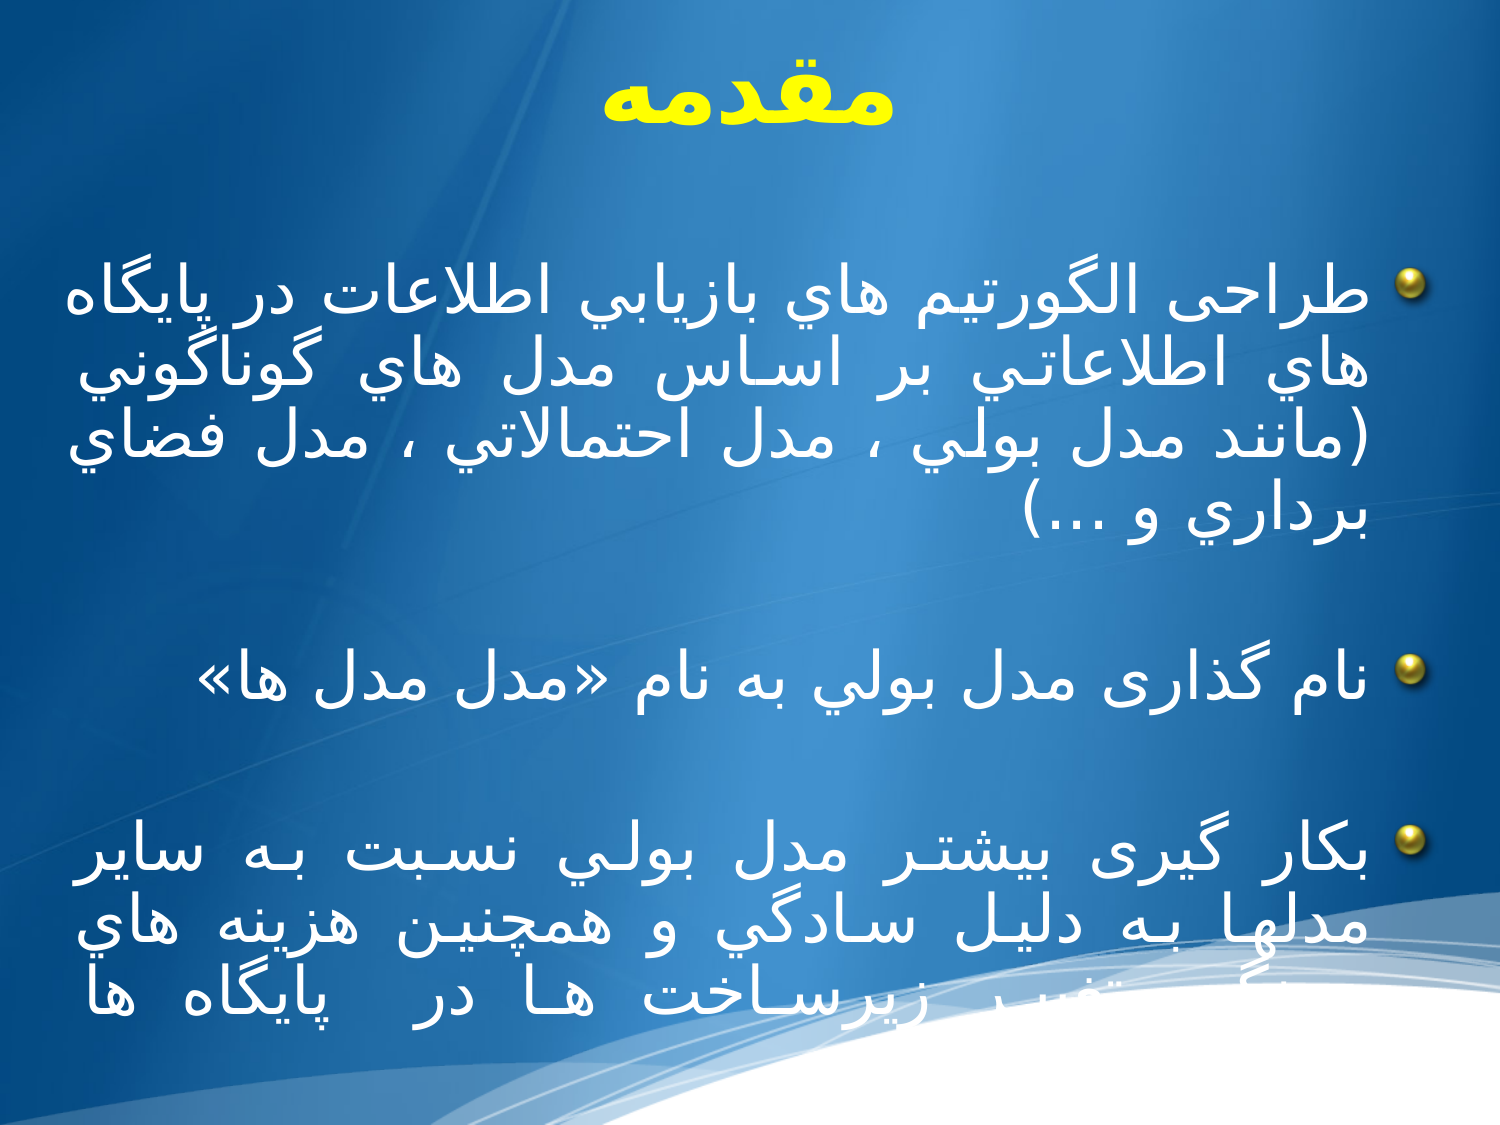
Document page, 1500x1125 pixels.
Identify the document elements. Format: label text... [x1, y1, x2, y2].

list طراحی الگورتيم هاي بازيابي اطلاعات در پايگاه هاي اطلاعاتي بر اساس مدل هاي گوناگوني (مانند مدل بولي ، مدل احتمالاتي ، مدل فضاي برداري و ...) نام گذاری مدل بولي به نام «مدل مدل ها» بکار گیری بیشتر مدل بولي نسبت به سایر مدلها به دليل سادگي و همچنين هزينه هاي سنگين تغيير زيرساخت ها در پايگاه ها اطلاعاتي [62, 162, 1438, 526]
picture [0, 0, 1500, 1125]
title مقدمه [62, 37, 1438, 162]
